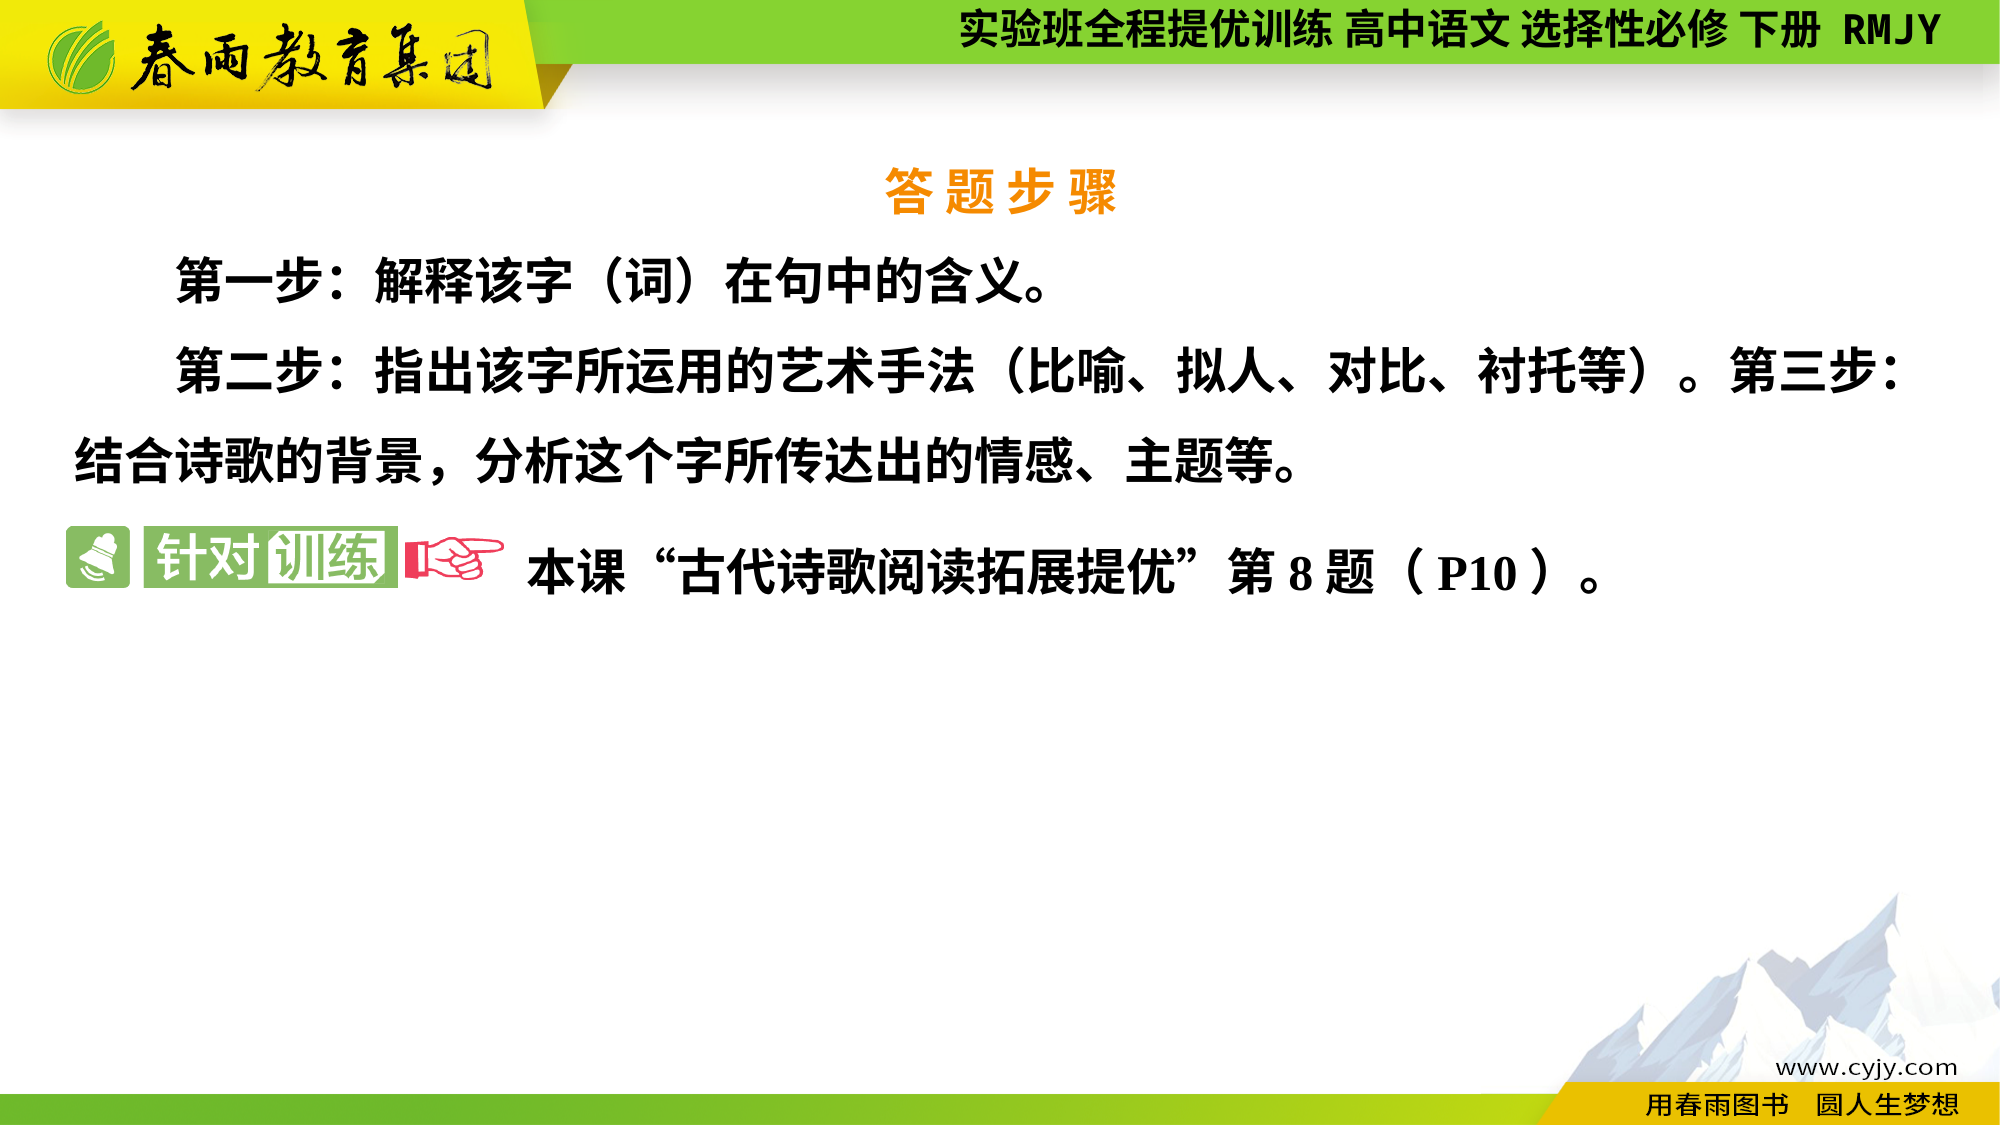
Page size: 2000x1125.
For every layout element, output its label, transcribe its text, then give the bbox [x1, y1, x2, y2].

list 答 题 步 骤 第一步：解释该字（词）在句中的含义。 第二步：指出该字所运用的艺术手法（比喻、拟人、对比、衬托等）。第三步：结合诗歌的背景，分析这个字所传达出的情感、主题等。 [59, 122, 1944, 490]
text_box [66, 503, 1944, 599]
picture [0, 0, 2000, 1125]
